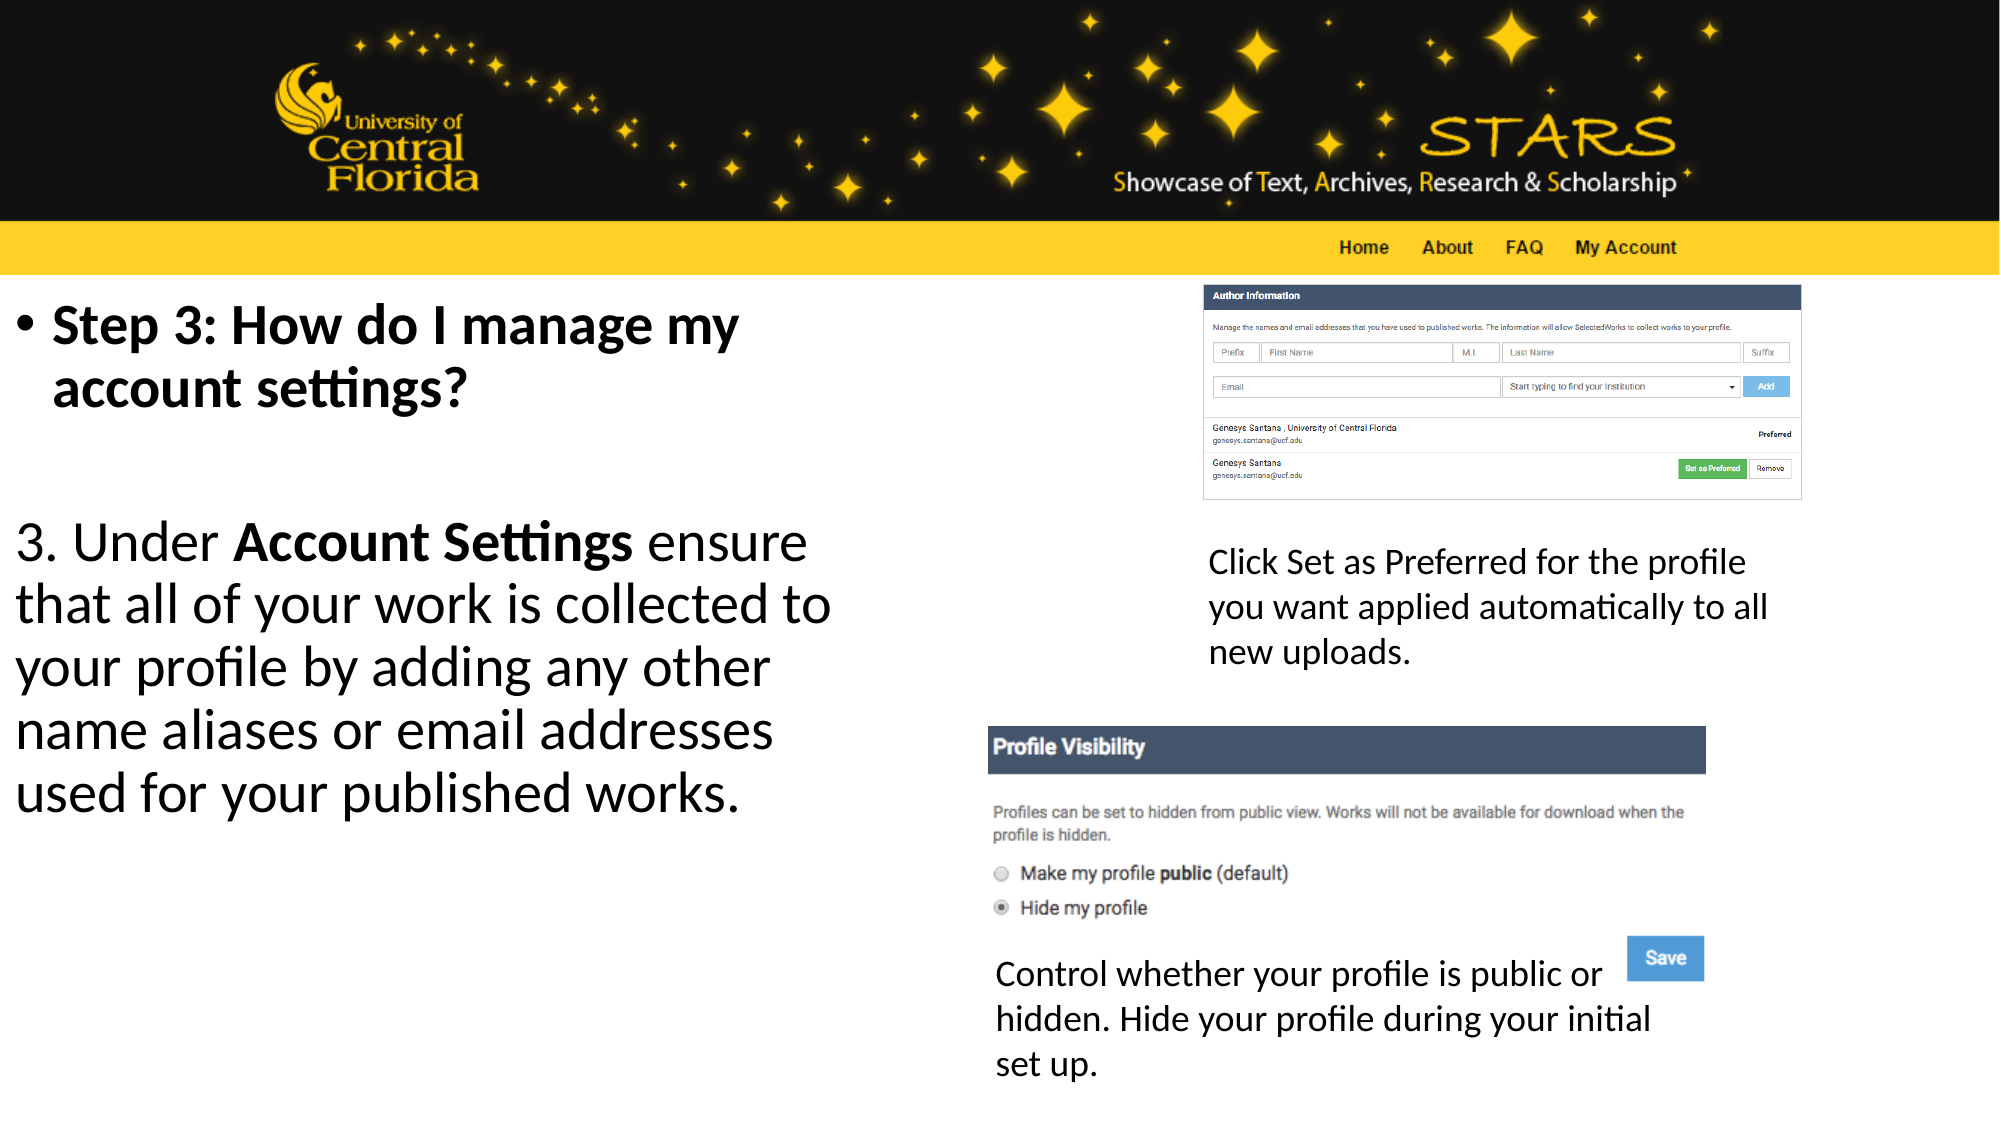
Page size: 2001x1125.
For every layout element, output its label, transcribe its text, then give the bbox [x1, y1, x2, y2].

list Step 3: How do I manage my account settings? 3. Under Account Settings ensure that all of your work is collected to your profile by adding any other name aliases or email addresses used for your published works. [0, 286, 909, 1001]
picture [1189, 276, 1814, 504]
picture [0, 0, 2000, 275]
text_box Control whether your profile is public or hidden. Hide your profile during your initial set up. [980, 941, 1698, 1092]
text_box Click Set as Preferred for the profile you want applied automatically to all new uploads. [1193, 529, 1797, 680]
picture [988, 726, 1706, 984]
